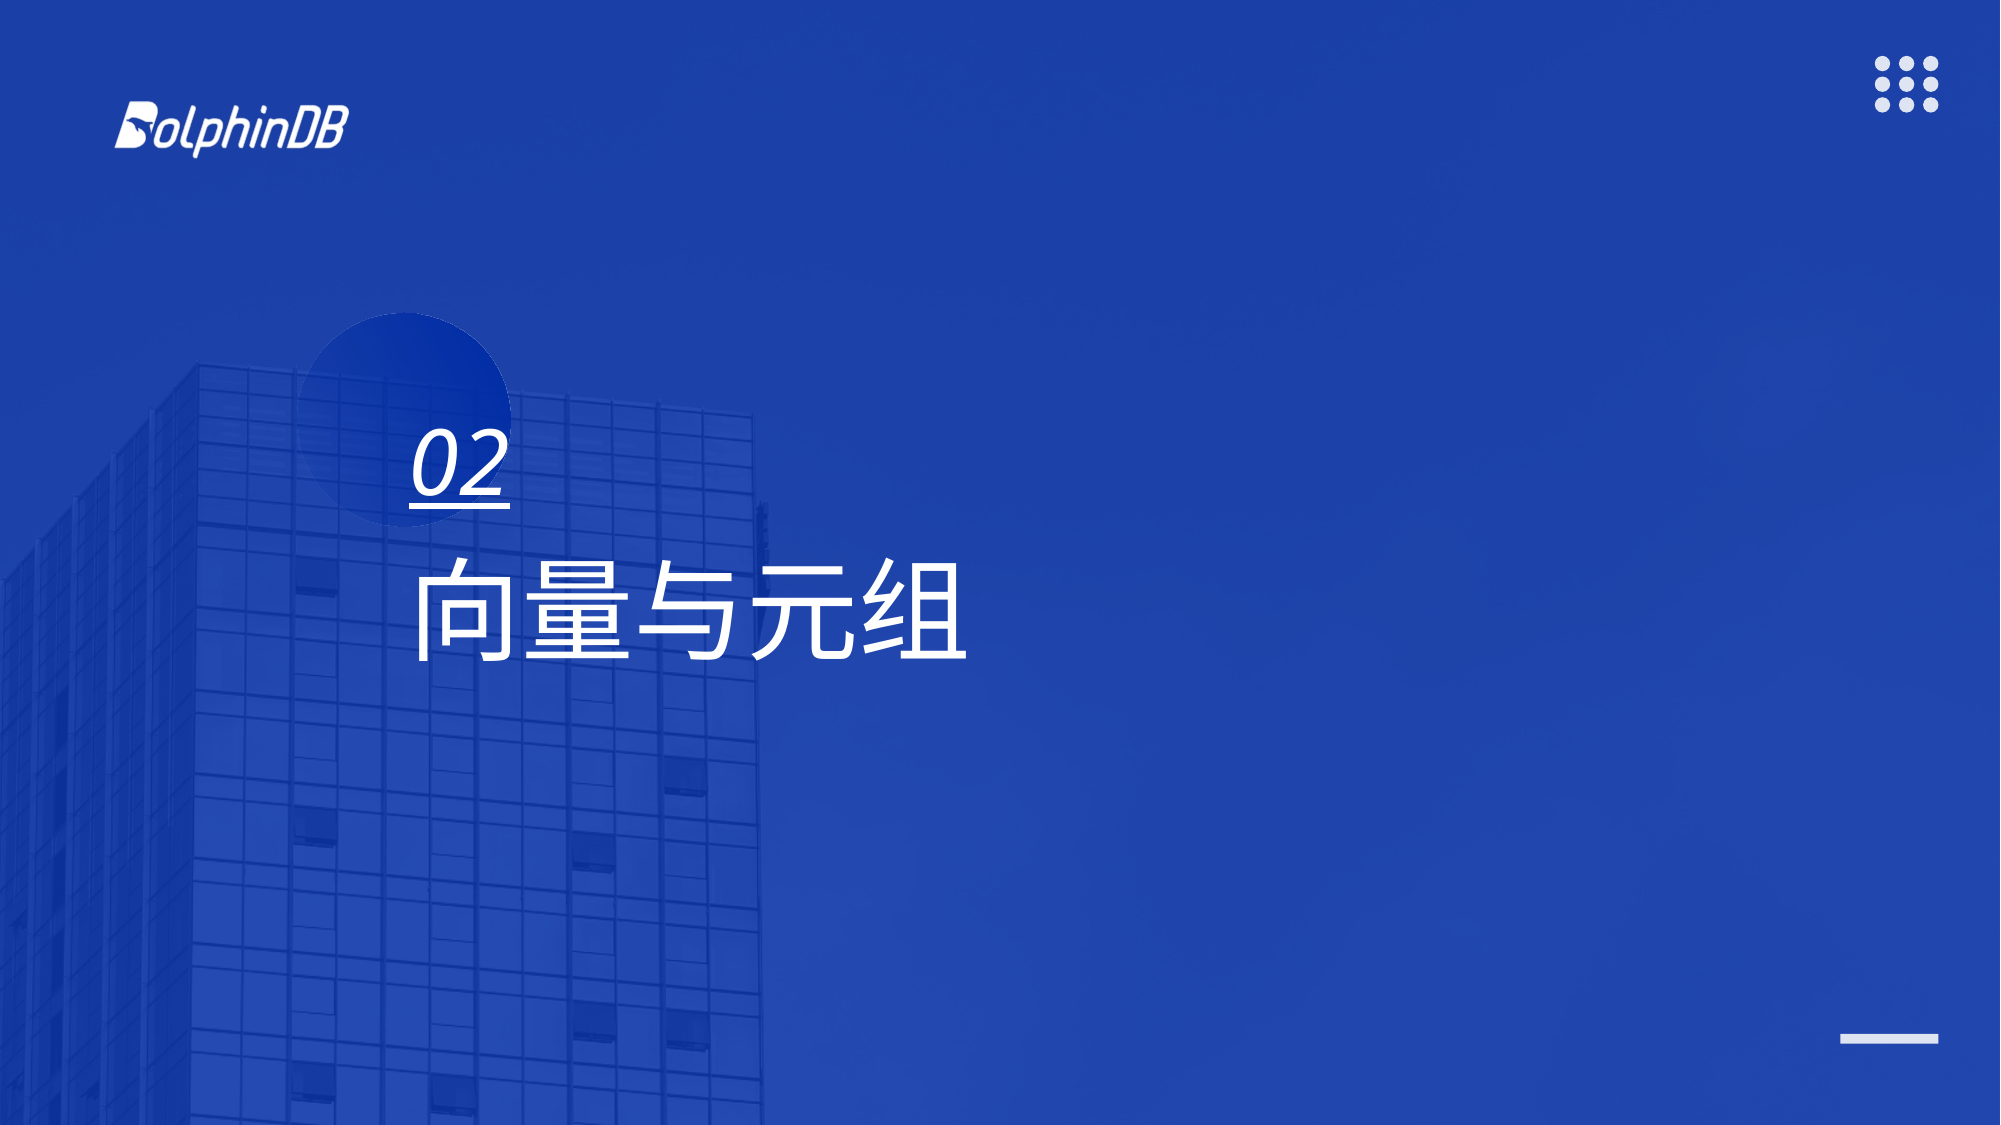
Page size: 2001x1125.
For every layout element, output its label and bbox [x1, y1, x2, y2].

text_box [1874, 55, 1939, 113]
picture [0, 0, 2000, 1125]
